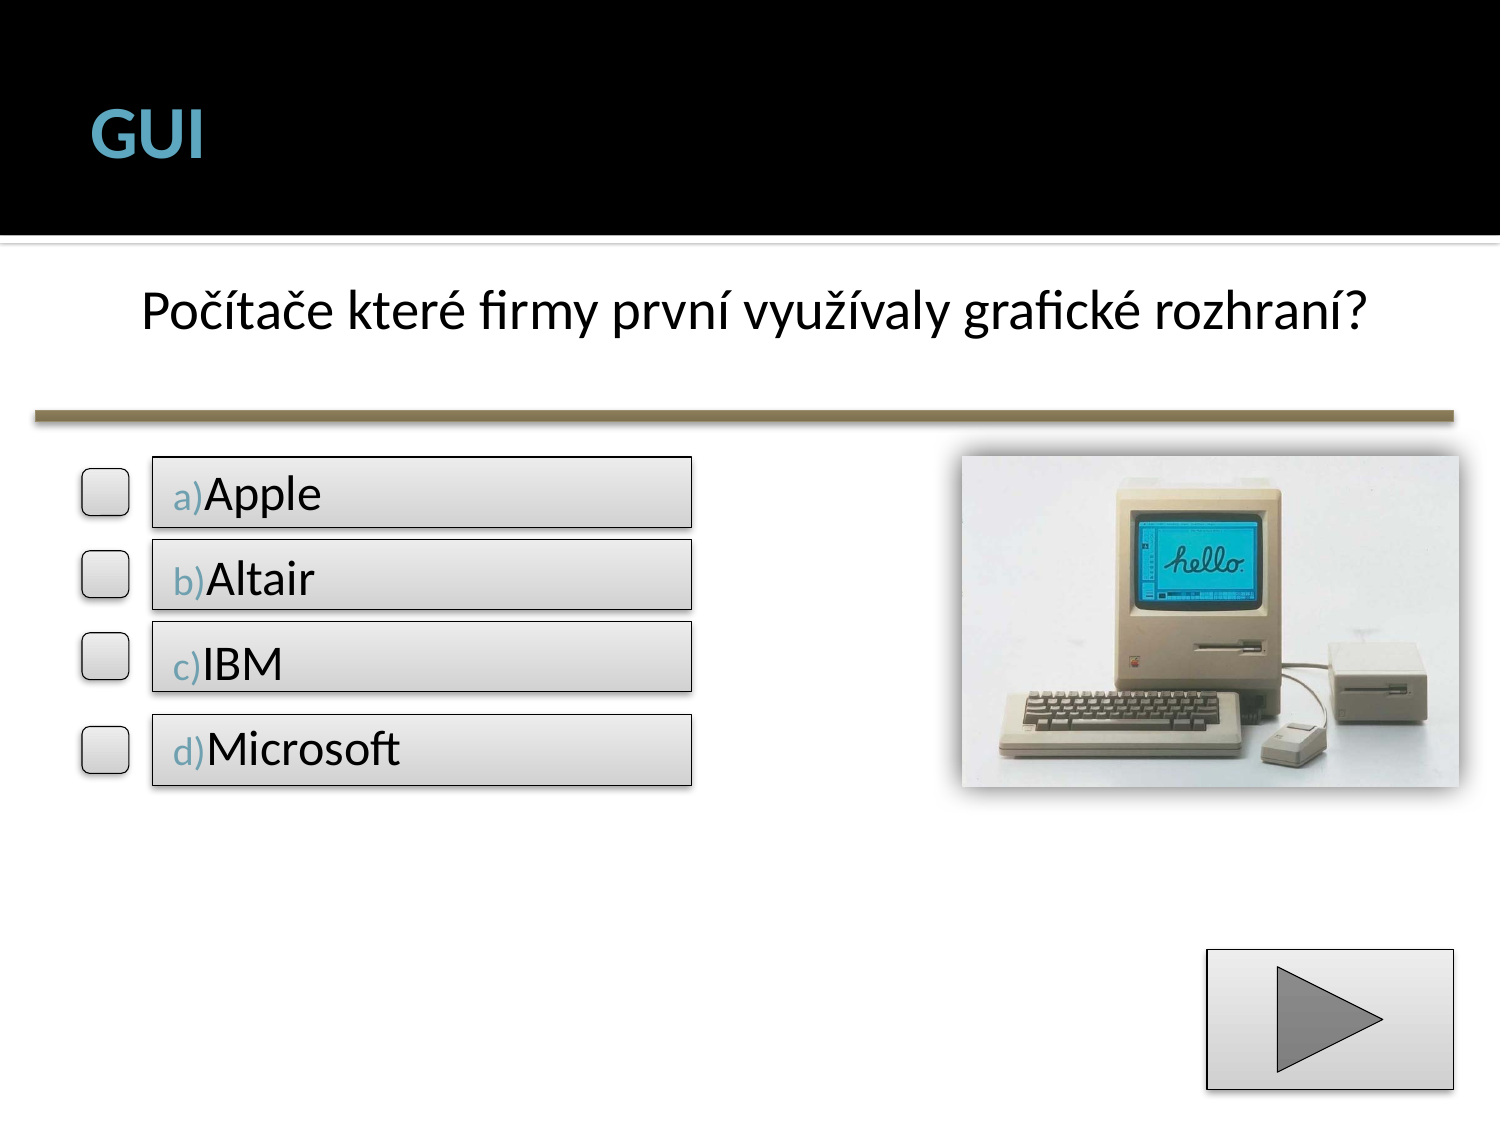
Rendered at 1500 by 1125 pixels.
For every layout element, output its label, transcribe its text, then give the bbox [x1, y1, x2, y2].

text_box [35, 410, 1454, 422]
text_box [81, 632, 130, 681]
text_box [81, 550, 130, 599]
picture [962, 456, 1459, 787]
text_box [152, 621, 163, 692]
list Počítače které firmy první využívaly grafické rozhraní? [93, 257, 1407, 408]
text_box Apple Altair IBM Microsoft [163, 445, 703, 787]
text_box [81, 725, 130, 774]
text_box [1206, 949, 1454, 1090]
text_box [152, 539, 163, 610]
text_box [81, 468, 130, 517]
text_box [152, 456, 163, 528]
title GUI [75, 25, 1425, 231]
text_box [152, 714, 163, 786]
